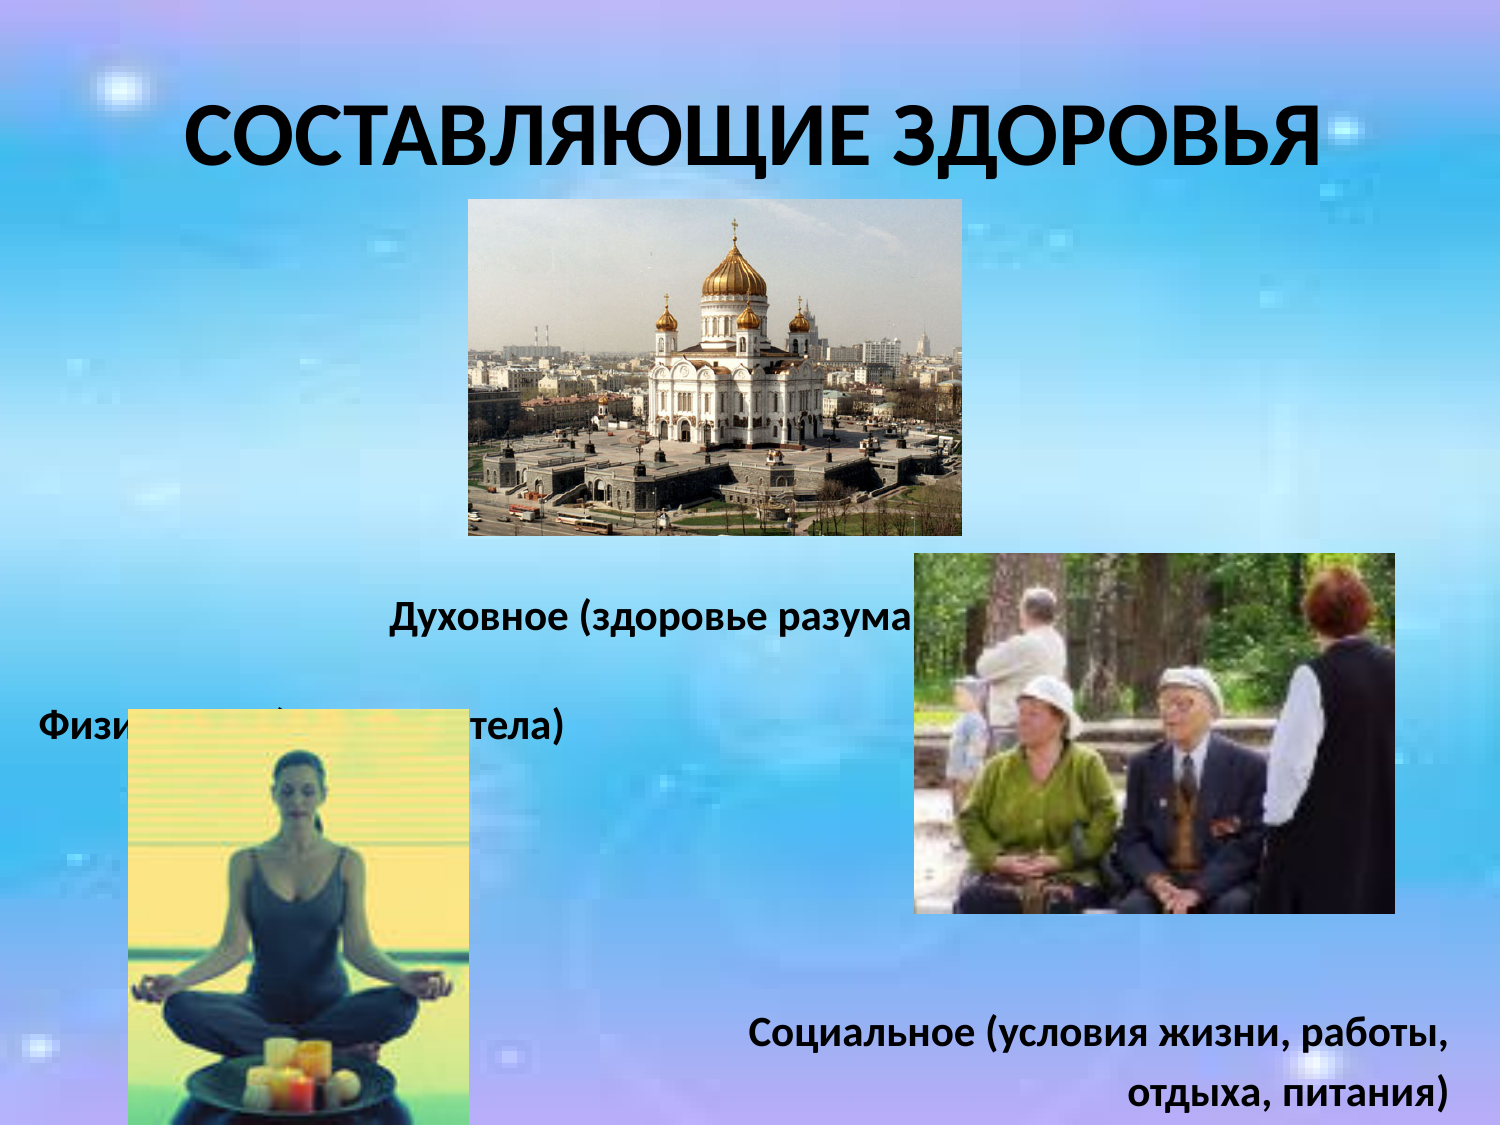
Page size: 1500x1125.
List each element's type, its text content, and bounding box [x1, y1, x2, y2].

subtitle Духовное (здоровье разума) Физическое (здоровье тела) Социальное (условия жизни, работы, отдыха, питания) [23, 222, 1466, 1125]
picture [0, 0, 1500, 1125]
picture [128, 709, 469, 1125]
title СОСТАВЛЯЮЩИЕ ЗДОРОВЬЯ [116, 46, 1393, 212]
picture [913, 553, 1395, 915]
